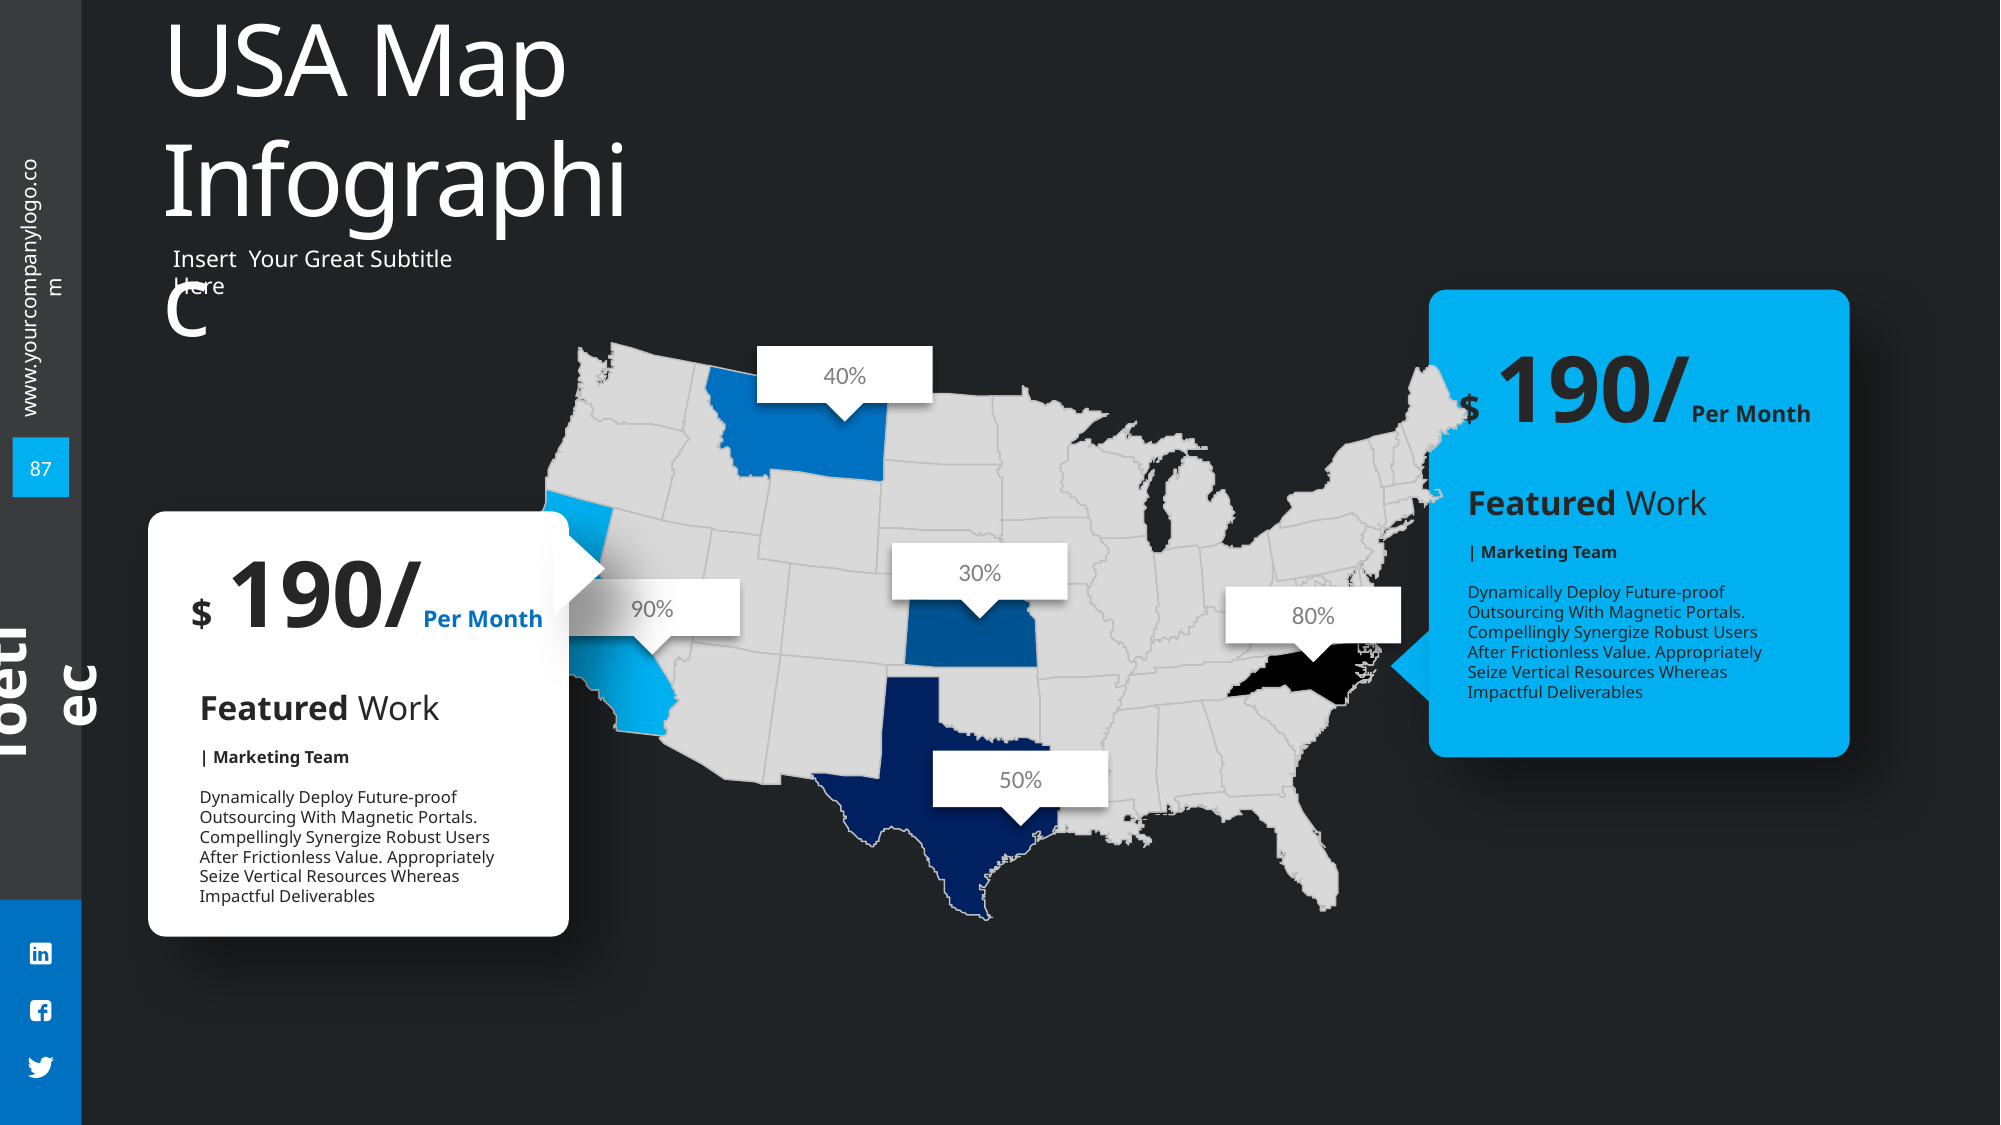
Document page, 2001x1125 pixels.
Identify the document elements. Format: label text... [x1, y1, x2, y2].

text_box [533, 342, 1467, 921]
text_box USA Map Infographic [147, 116, 677, 236]
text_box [167, 528, 567, 917]
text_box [148, 511, 606, 937]
slide_number 87 [12, 437, 69, 498]
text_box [1390, 289, 1850, 758]
text_box Insert Your Great Subtitle Here [158, 237, 512, 307]
